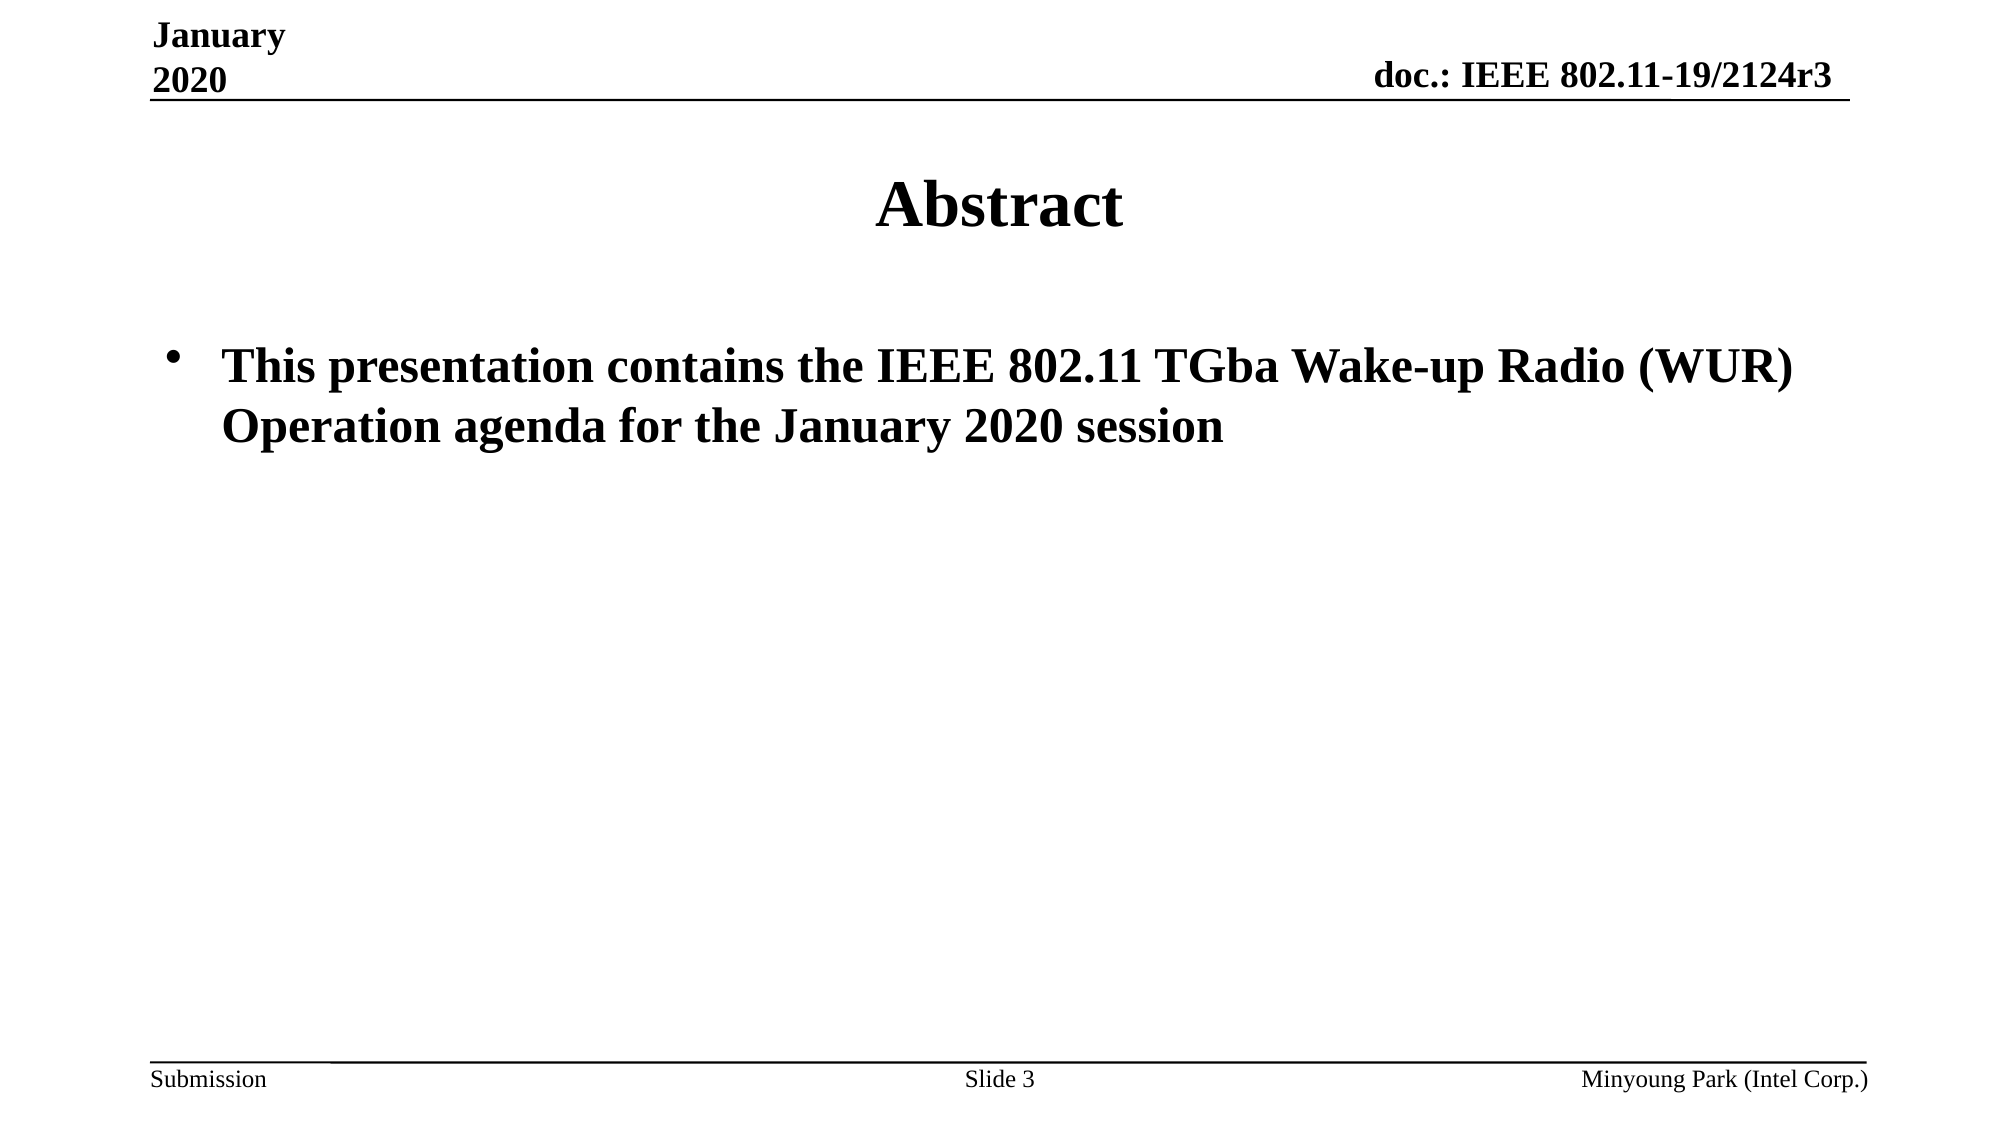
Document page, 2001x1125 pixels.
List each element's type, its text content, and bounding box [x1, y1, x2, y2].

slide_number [152, 54, 347, 101]
footer Minyoung Park (Intel Corp.) [1266, 1061, 1869, 1093]
slide_number Slide 3 [964, 1061, 1036, 1093]
title Abstract [150, 112, 1850, 288]
list This presentation contains the IEEE 802.11 TGba Wake-up Radio (WUR) Operation agenda for the January 2020 session [150, 324, 1850, 1000]
